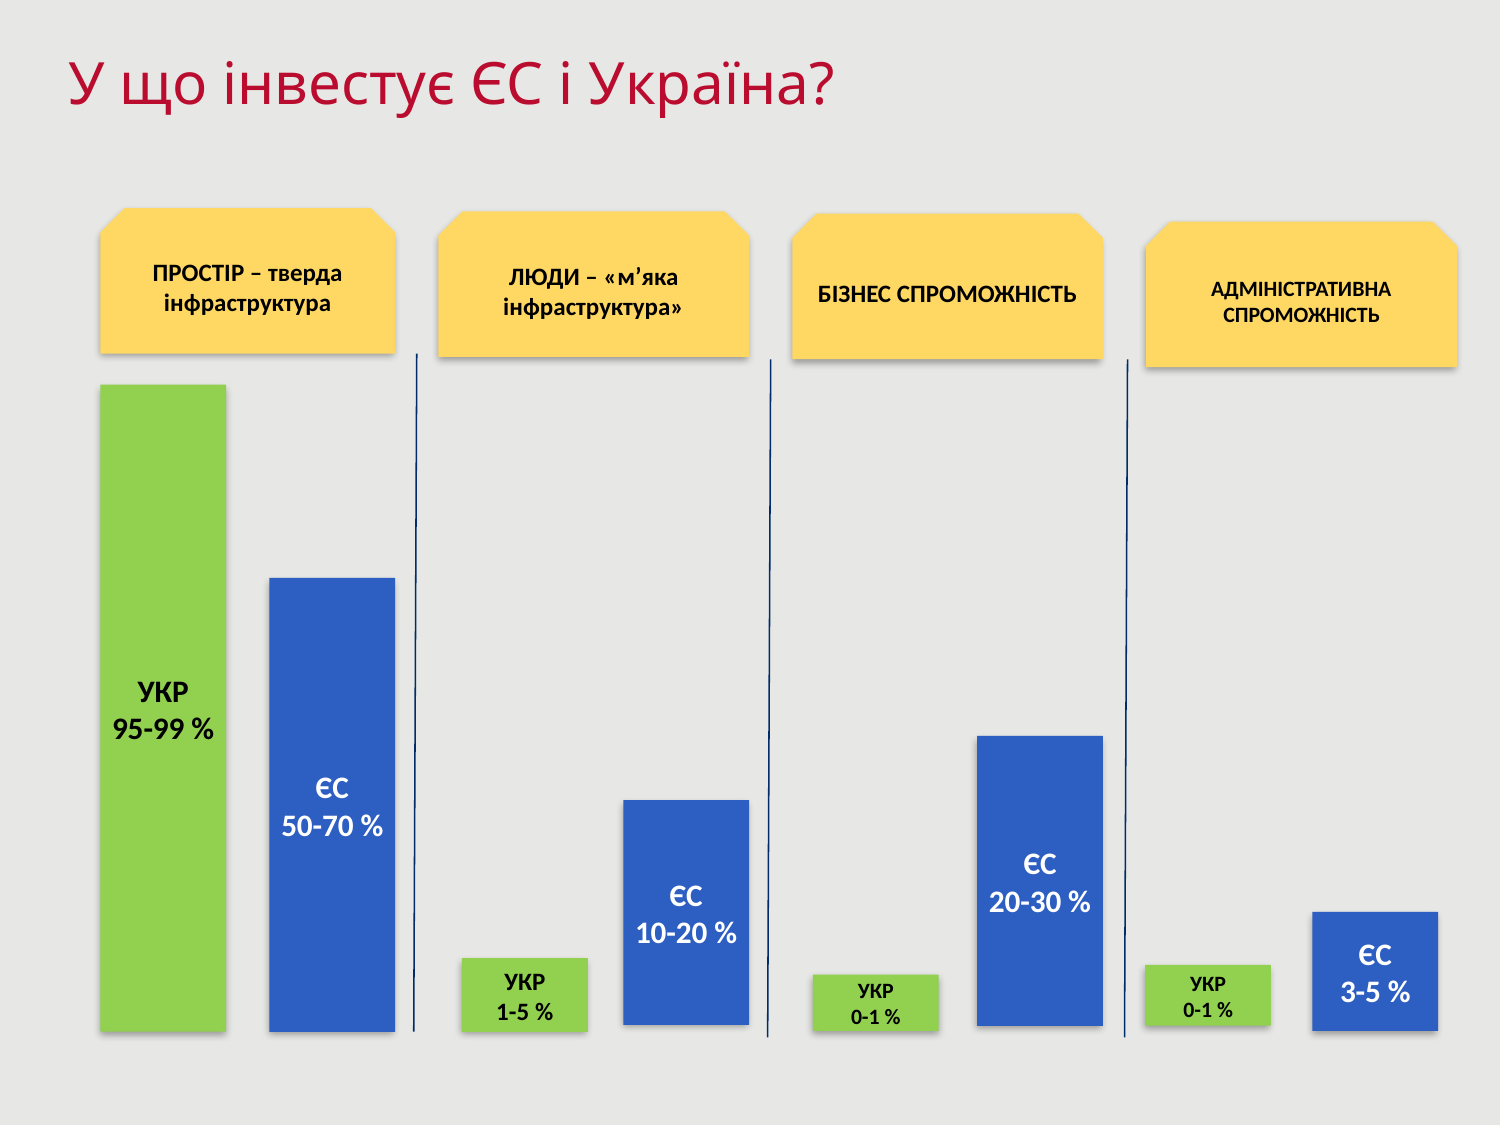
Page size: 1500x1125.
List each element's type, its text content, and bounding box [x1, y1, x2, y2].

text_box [100, 207, 1458, 1038]
title У що інвестує ЄС і Україна? [53, 2, 1483, 124]
